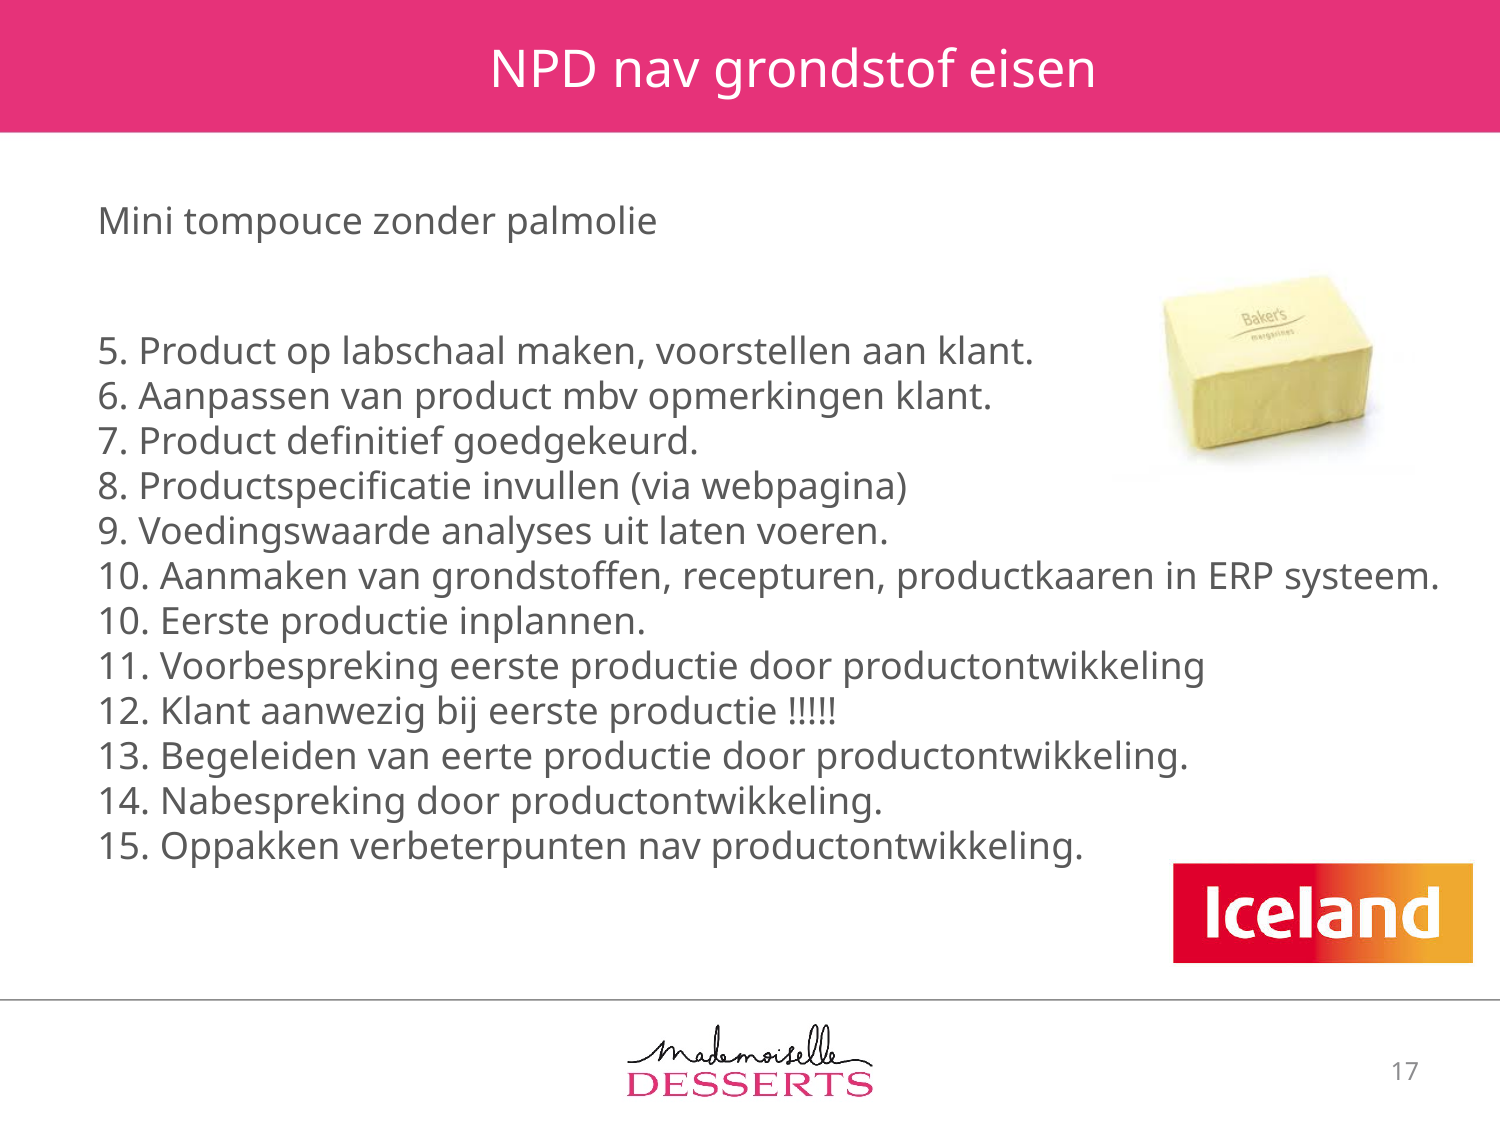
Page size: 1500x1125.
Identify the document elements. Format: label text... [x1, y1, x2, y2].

text_box Mini tompouce zonder palmolie 5. Product op labschaal maken, voorstellen aan klant. 6. Aanpassen van product mbv opmerkingen klant. 7. Product definitief goedgekeurd. 8. Productspecificatie invullen (via webpagina) 9. Voedingswaarde analyses uit laten voeren. 10. Aanmaken van grondstoffen, recepturen, productkaaren in ERP systeem. 10. Eerste productie inplannen. 11. Voorbespreking eerste productie door productontwikkeling 12. Klant aanwezig bij eerste productie !!!!! 13. Begeleiden van eerte productie door productontwikkeling. 14. Nabespreking door productontwikkeling. 15. Oppakken verbeterpunten nav productontwikkeling. [82, 189, 1479, 914]
picture [0, 0, 1500, 1125]
slide_number 17 [1322, 1042, 1435, 1103]
title NPD nav grondstof eisen [0, 3, 1435, 138]
